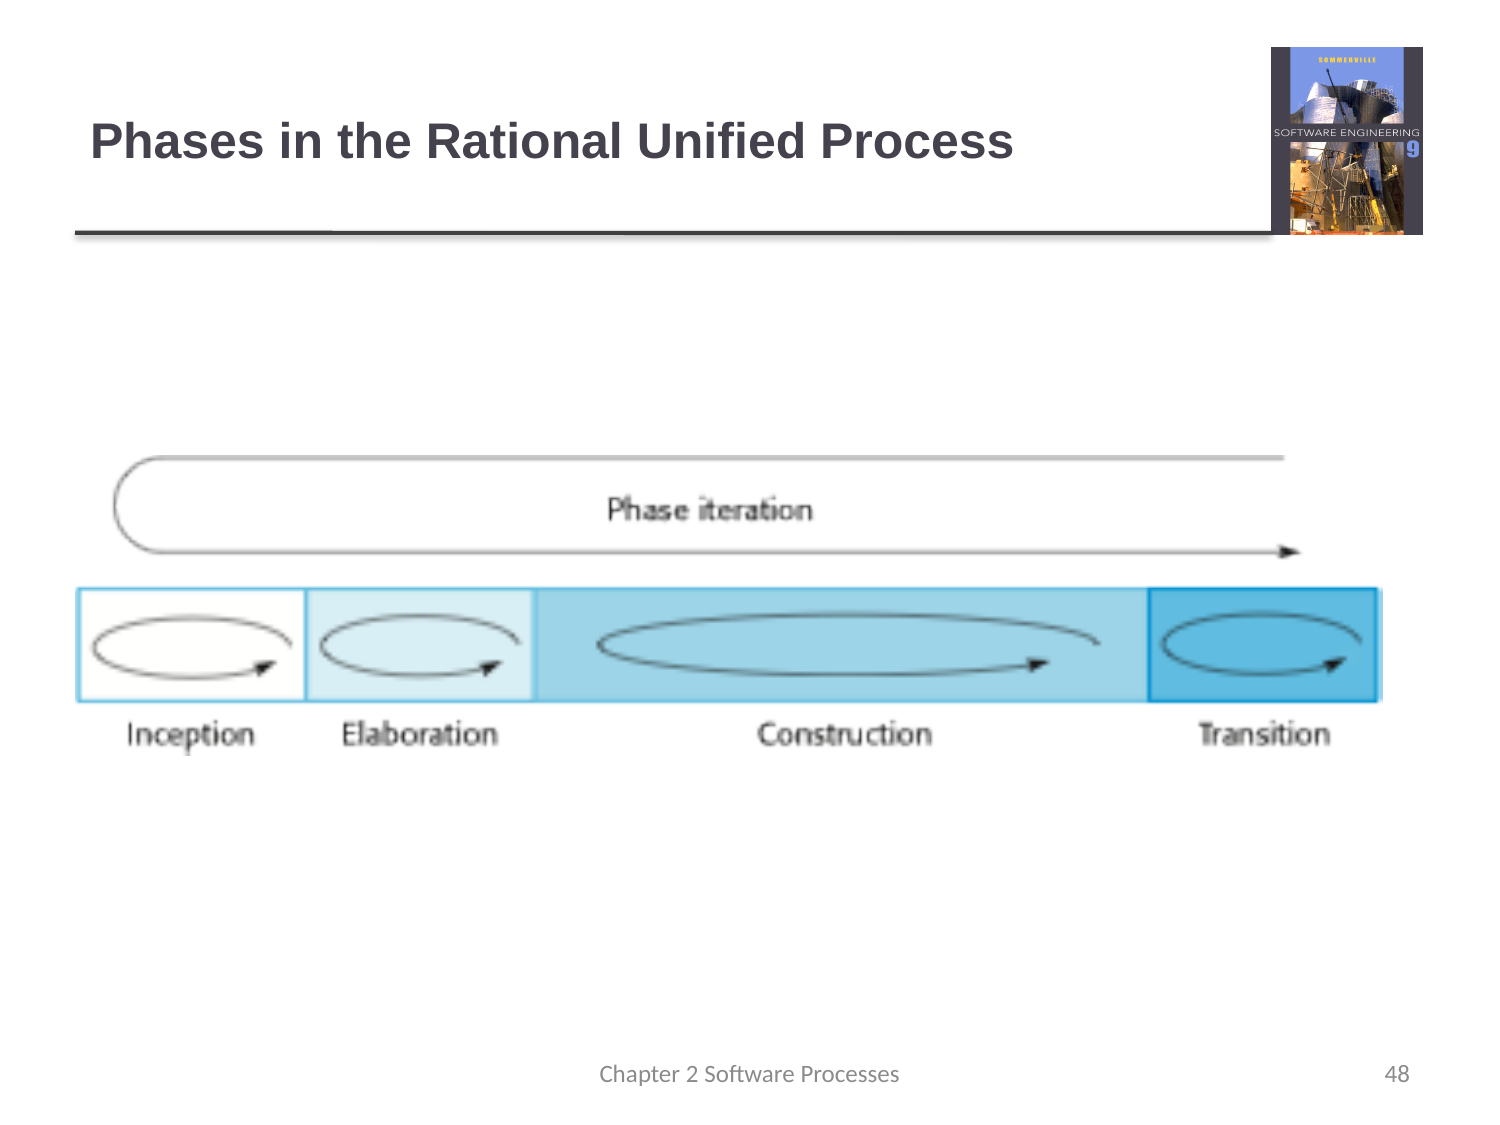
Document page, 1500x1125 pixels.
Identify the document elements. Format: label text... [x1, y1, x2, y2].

picture [1272, 47, 1423, 235]
footer Chapter 2 Software Processes [512, 1042, 988, 1103]
title Phases in the Rational Unified Process [74, 44, 1272, 233]
slide_number 48 [1074, 1042, 1425, 1103]
picture [74, 454, 1383, 756]
